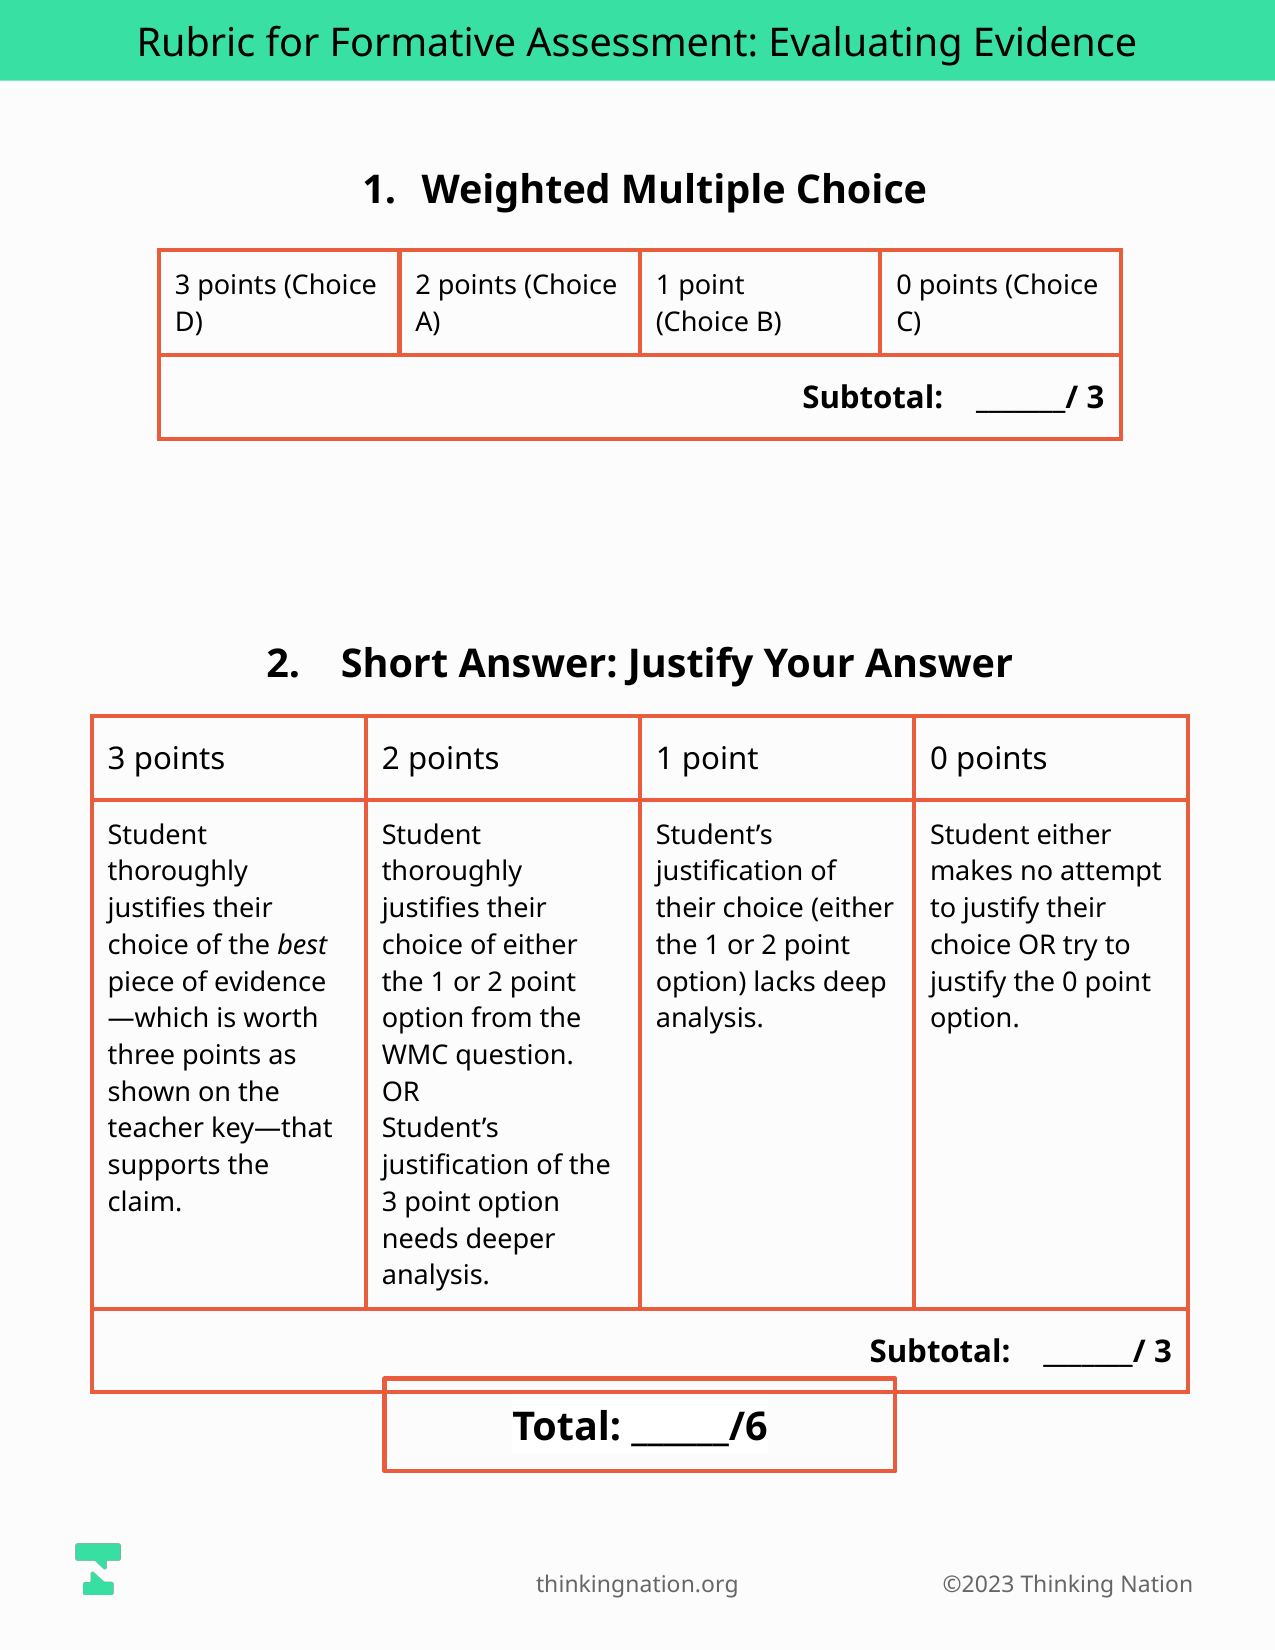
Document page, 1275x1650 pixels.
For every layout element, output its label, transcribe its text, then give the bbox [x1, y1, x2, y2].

table_header 2 points (Choice A) [402, 252, 638, 353]
text_box Total: ______/6 [384, 1378, 896, 1472]
table_header 0 points (Choice C) [882, 252, 1119, 353]
table_header 1 point (Choice B) [642, 252, 878, 353]
table_header 3 points [94, 718, 364, 798]
table_header 3 points (Choice D) [161, 252, 397, 353]
text_box 2. Short Answer: Justify Your Answer [205, 622, 1075, 693]
table_cell Student thoroughly justifies their choice of the best piece of evidence—which is worth three points as shown on the teacher key—that supports the claim. [94, 802, 364, 1307]
table_cell Student either makes no attempt to justify their choice OR try to justify the 0 point option. [916, 802, 1186, 1307]
table_cell Subtotal: _______/ 3 [94, 1311, 1186, 1390]
table_cell Student’s justification of their choice (either the 1 or 2 point option) lacks deep analysis. [642, 802, 912, 1307]
text_box Weighted Multiple Choice [277, 147, 1003, 218]
table_header 0 points [916, 718, 1186, 798]
text_box Rubric for Formative Assessment: Evaluating Evidence [0, 0, 1275, 81]
text_box thinkingnation.org [486, 1553, 789, 1605]
table_cell Subtotal: _______/ 3 [161, 357, 1119, 437]
text_box ©2023 Thinking Nation [907, 1553, 1210, 1605]
picture [62, 1533, 134, 1605]
table_cell Student thoroughly justifies their choice of either the 1 or 2 point option from the WMC question. OR Student’s justification of the 3 point option needs deeper analysis. [368, 802, 638, 1307]
table_header 2 points [368, 718, 638, 798]
table_header 1 point [642, 718, 912, 798]
